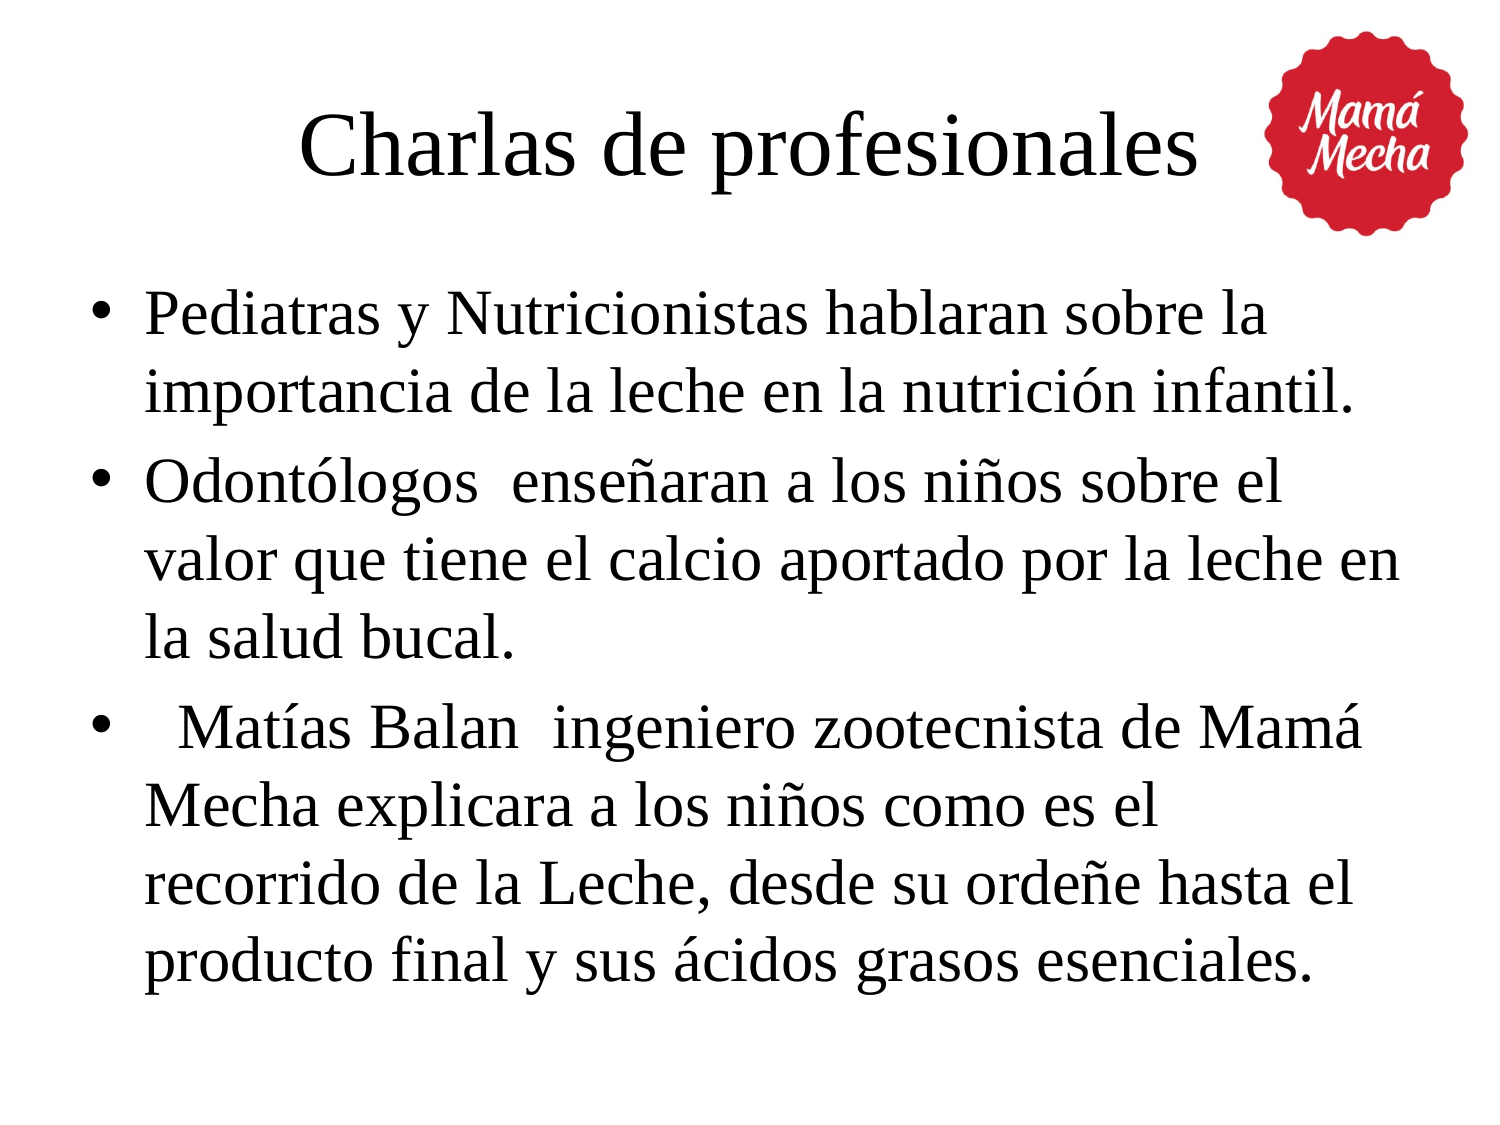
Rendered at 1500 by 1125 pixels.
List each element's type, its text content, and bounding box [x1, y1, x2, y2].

title Charlas de profesionales [75, 45, 1227, 233]
picture [1232, 0, 1500, 268]
list Pediatras y Nutricionistas hablaran sobre la importancia de la leche en la nutrición infantil. Odontólogos enseñaran a los niños sobre el valor que tiene el calcio aportado por la leche en la salud bucal. Matías Balan ingeniero zootecnista de Mamá Mecha explicara a los niños como es el recorrido de la Leche, desde su ordeñe hasta el producto final y sus ácidos grasos esenciales. [75, 262, 1425, 1005]
